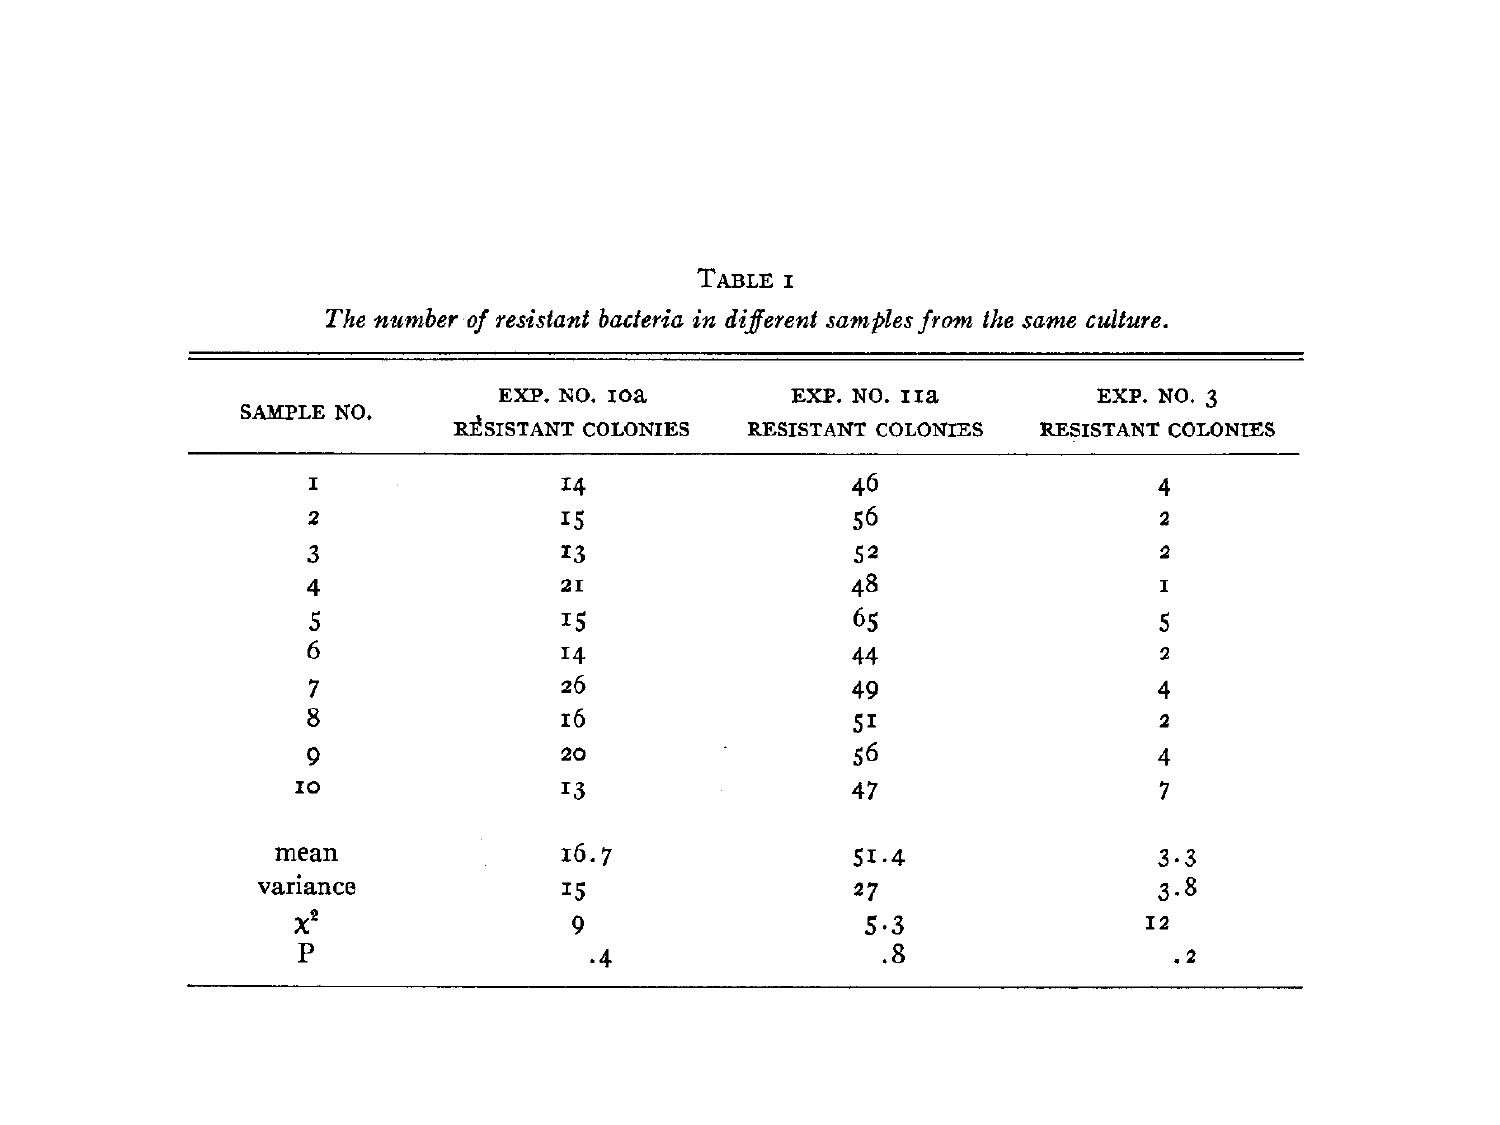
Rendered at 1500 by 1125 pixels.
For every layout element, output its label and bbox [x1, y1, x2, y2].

list [162, 262, 1338, 1006]
